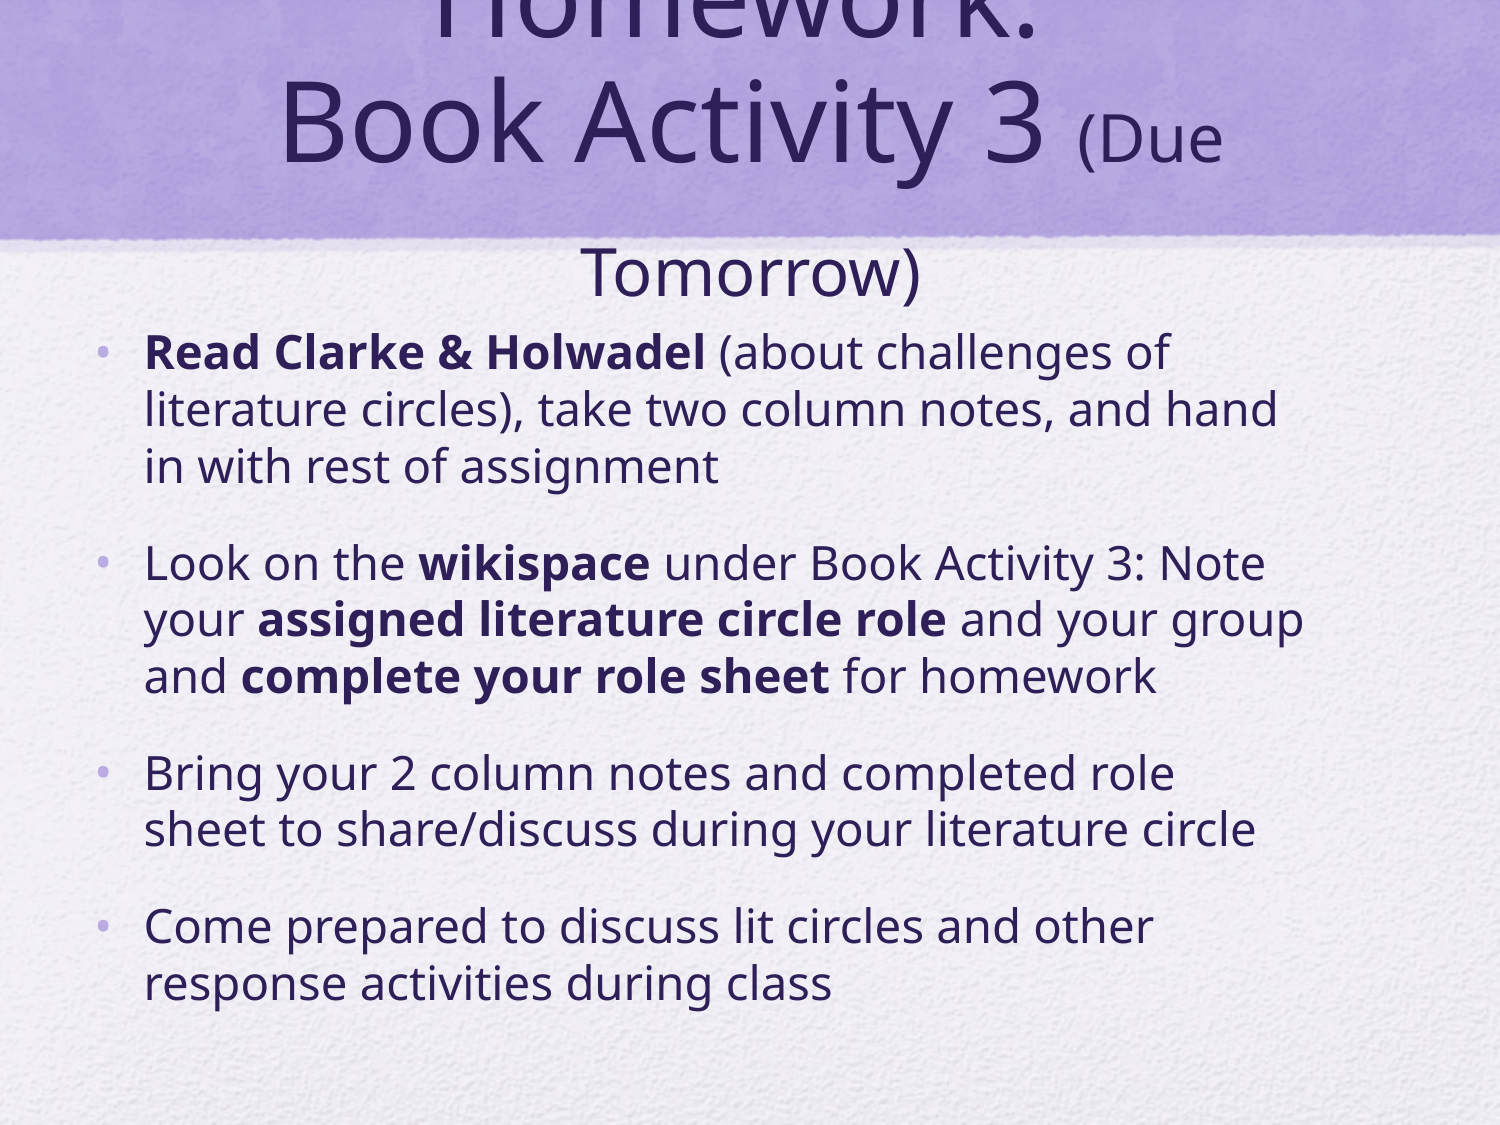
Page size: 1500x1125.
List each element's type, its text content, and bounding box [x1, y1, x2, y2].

title Homework: Book Activity 3 (Due Tomorrow) [129, 6, 1372, 239]
picture [0, 225, 1500, 1125]
list Read Clarke & Holwadel (about challenges of literature circles), take two column notes, and hand in with rest of assignment Look on the wikispace under Book Activity 3: Note your assigned literature circle role and your group and complete your role sheet for homework Bring your 2 column notes and completed role sheet to share/discuss during your literature circle Come prepared to discuss lit circles and other response activities during class [79, 315, 1322, 1078]
